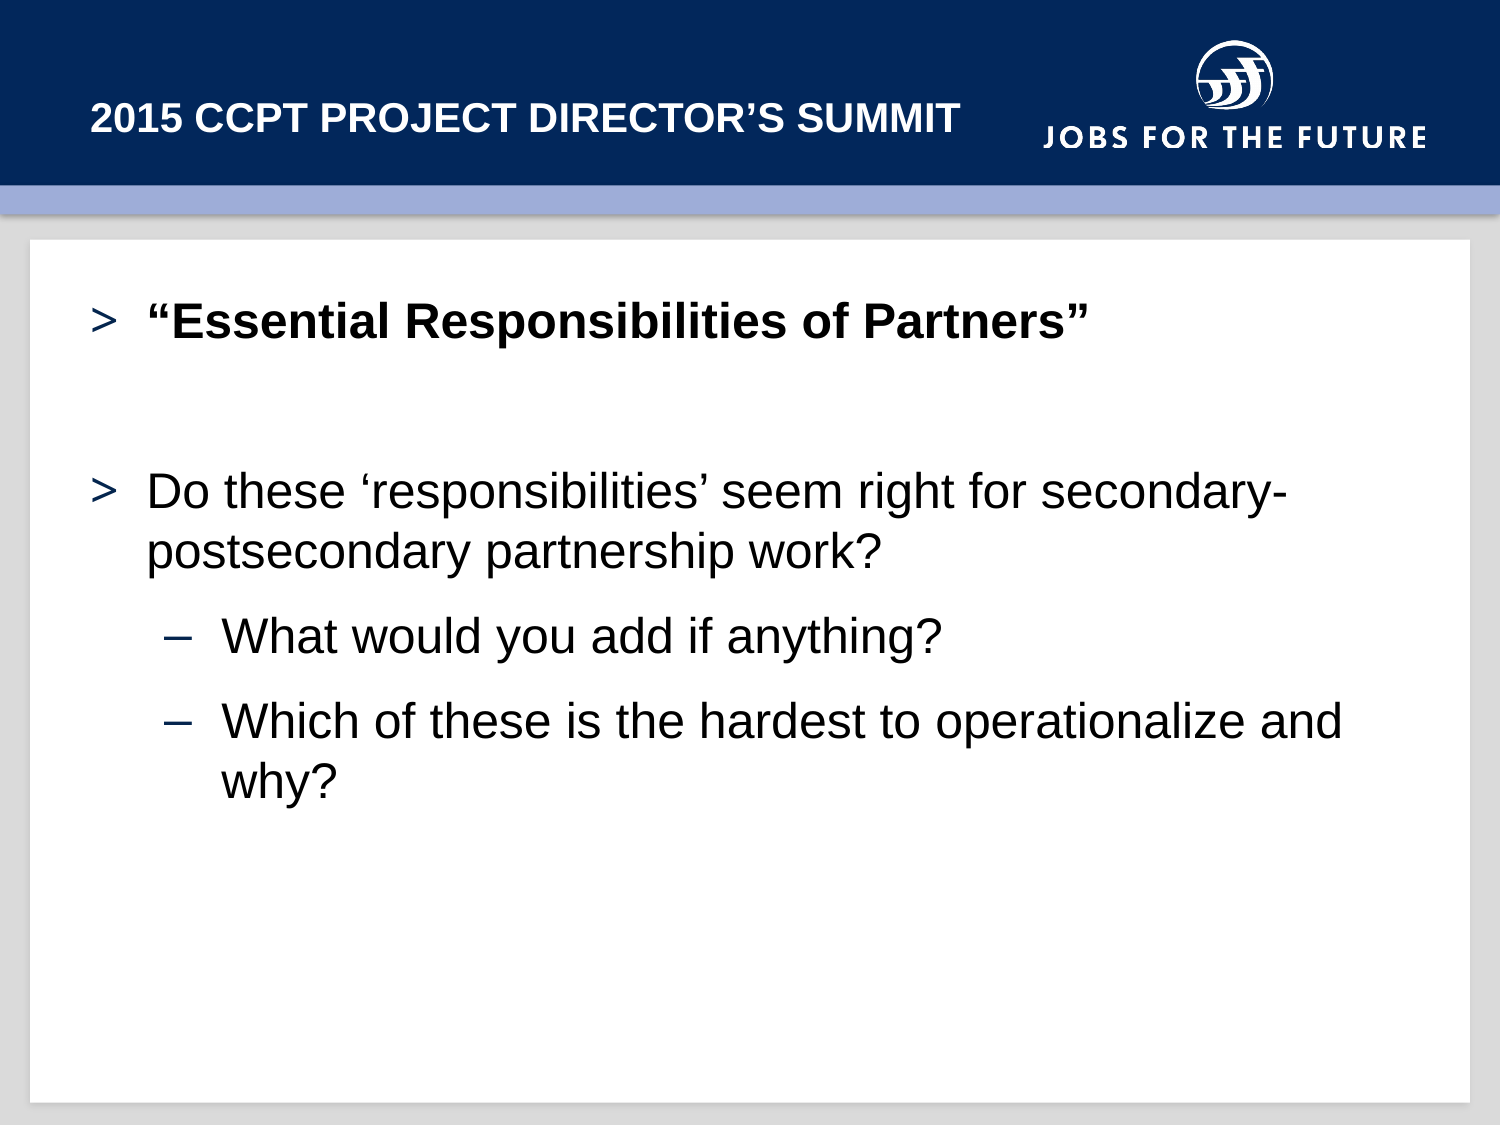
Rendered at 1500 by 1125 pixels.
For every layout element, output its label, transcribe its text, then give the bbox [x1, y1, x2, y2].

list “Essential Responsibilities of Partners” Do these ‘responsibilities’ seem right for secondary-postsecondary partnership work? What would you add if anything? Which of these is the hardest to operationalize and why? [75, 281, 1425, 1041]
title 2015 CCPT PROJECT DIRECTOR’s SUMMIT [75, 45, 1013, 188]
